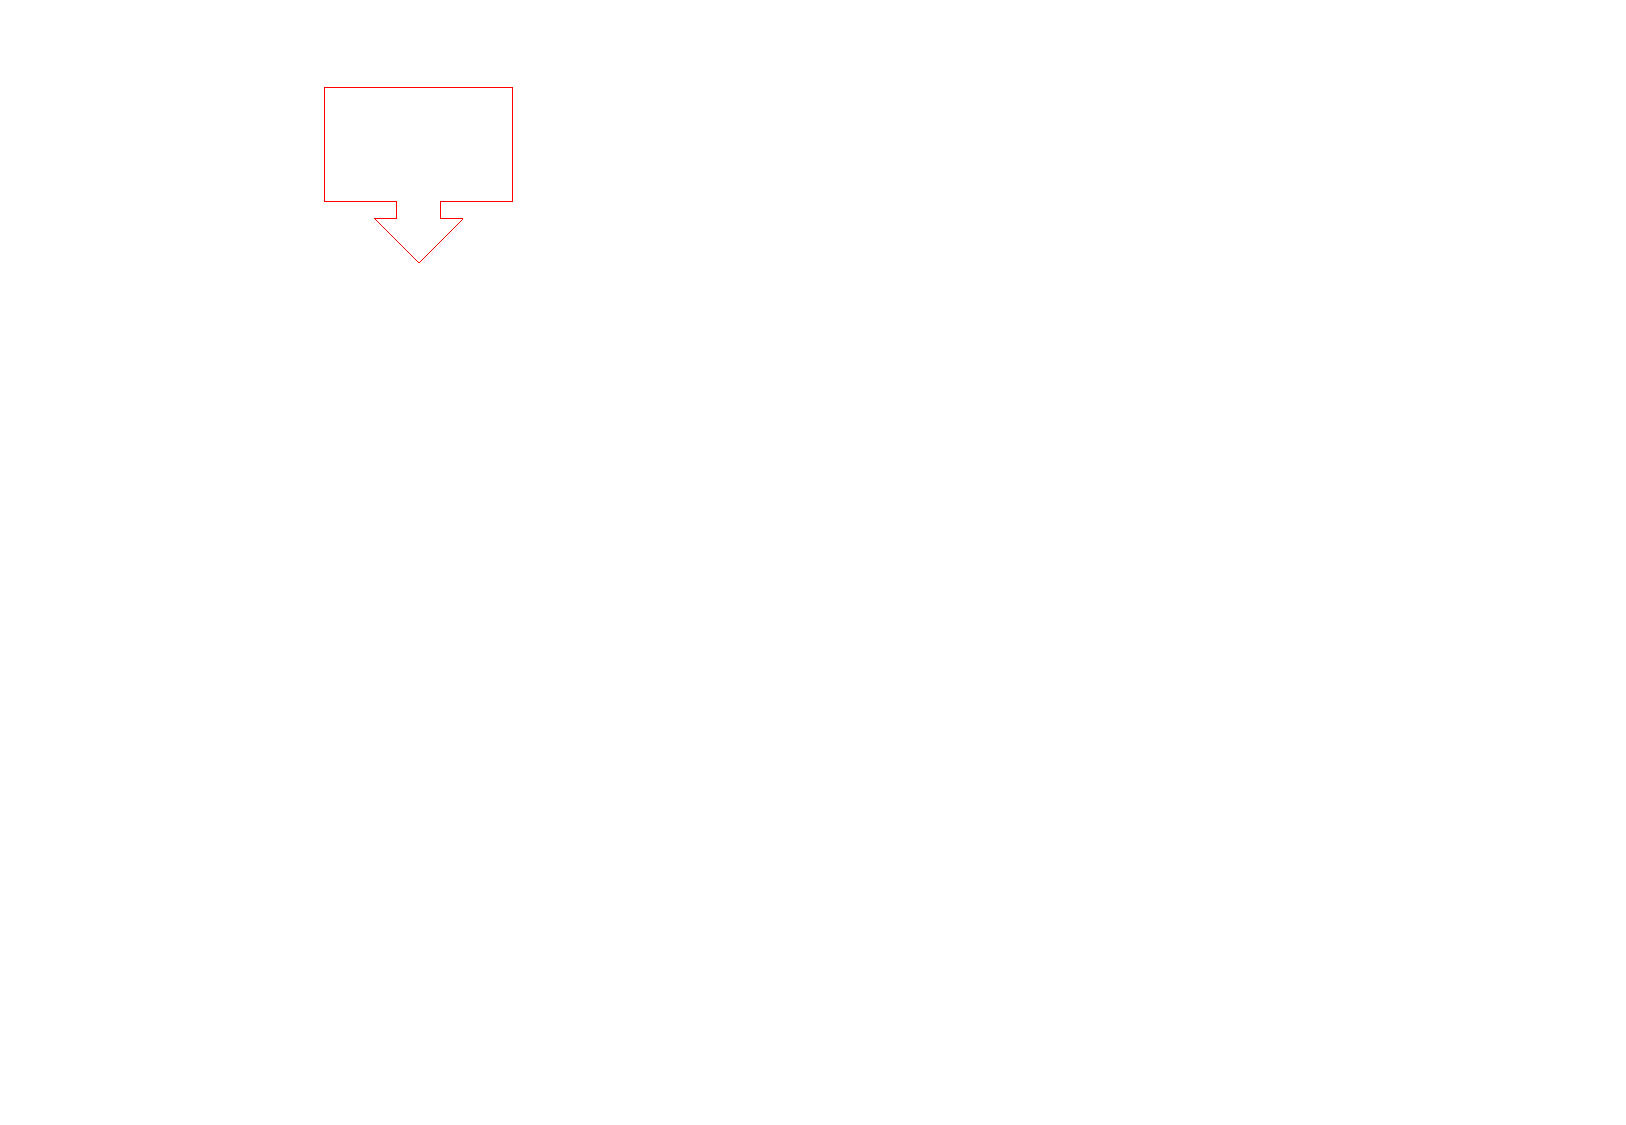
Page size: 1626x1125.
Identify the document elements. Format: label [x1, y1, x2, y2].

text_box [324, 87, 513, 263]
